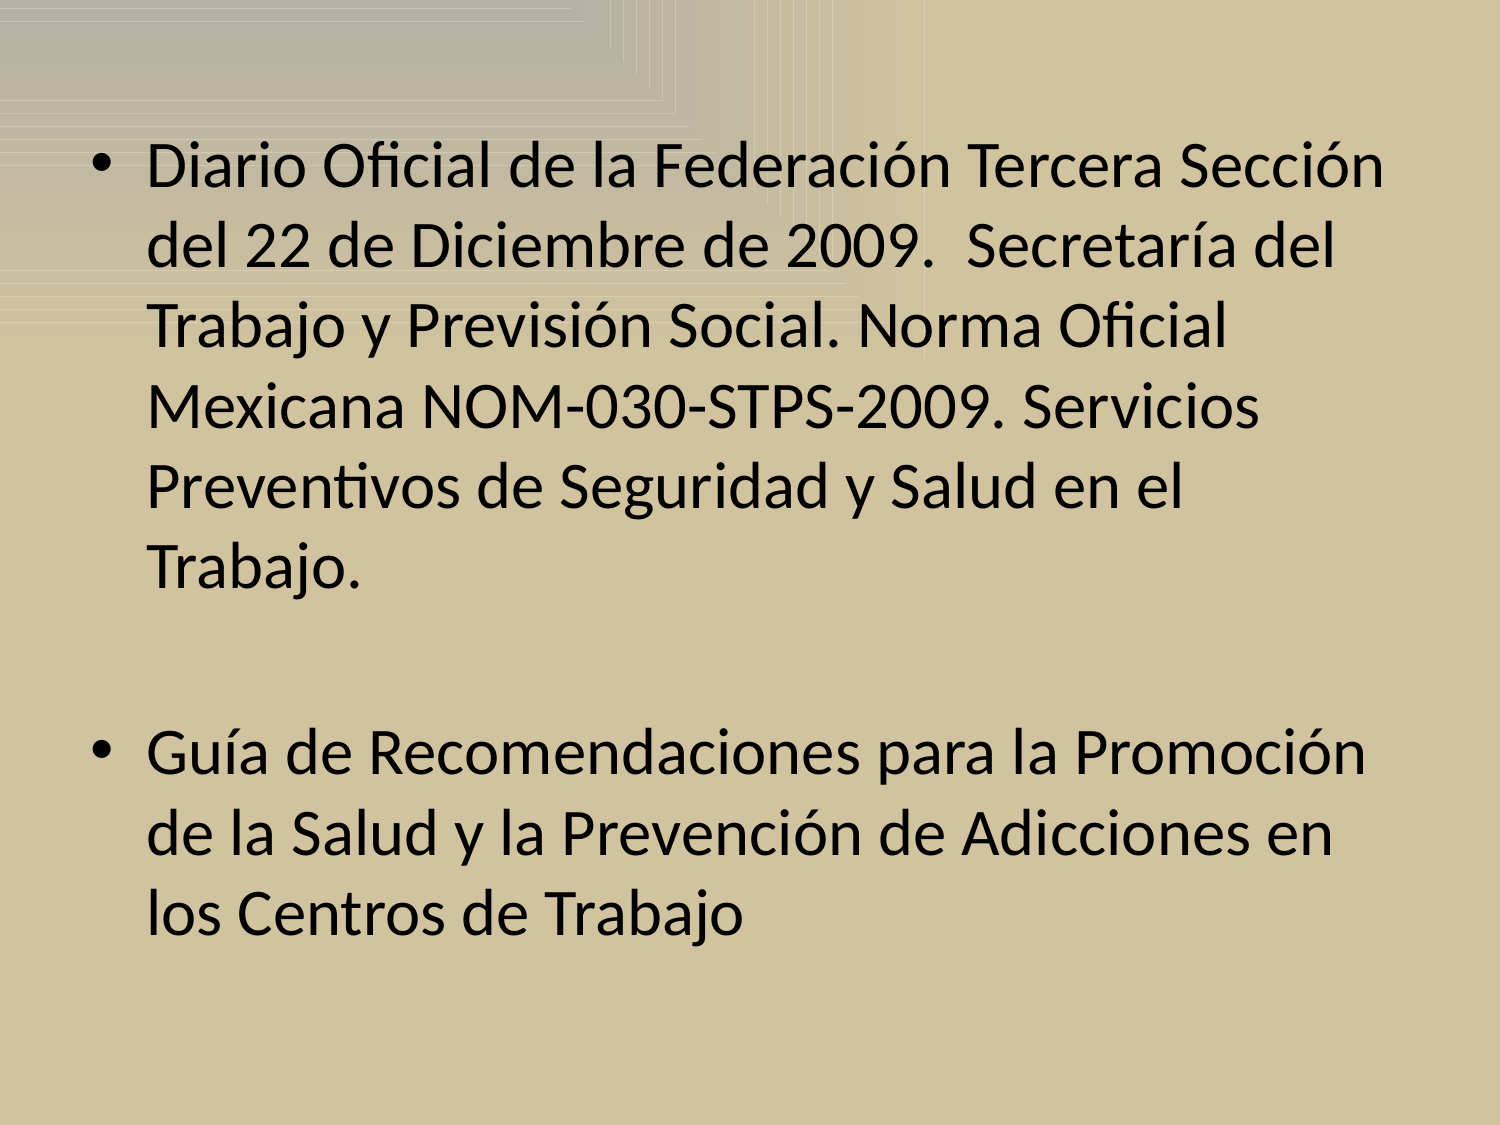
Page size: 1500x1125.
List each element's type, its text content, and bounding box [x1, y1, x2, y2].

list Diario Oficial de la Federación Tercera Sección del 22 de Diciembre de 2009. Secretaría del Trabajo y Previsión Social. Norma Oficial Mexicana NOM-030-STPS-2009. Servicios Preventivos de Seguridad y Salud en el Trabajo. Guía de Recomendaciones para la Promoción de la Salud y la Prevención de Adicciones en los Centros de Trabajo [75, 113, 1425, 1005]
